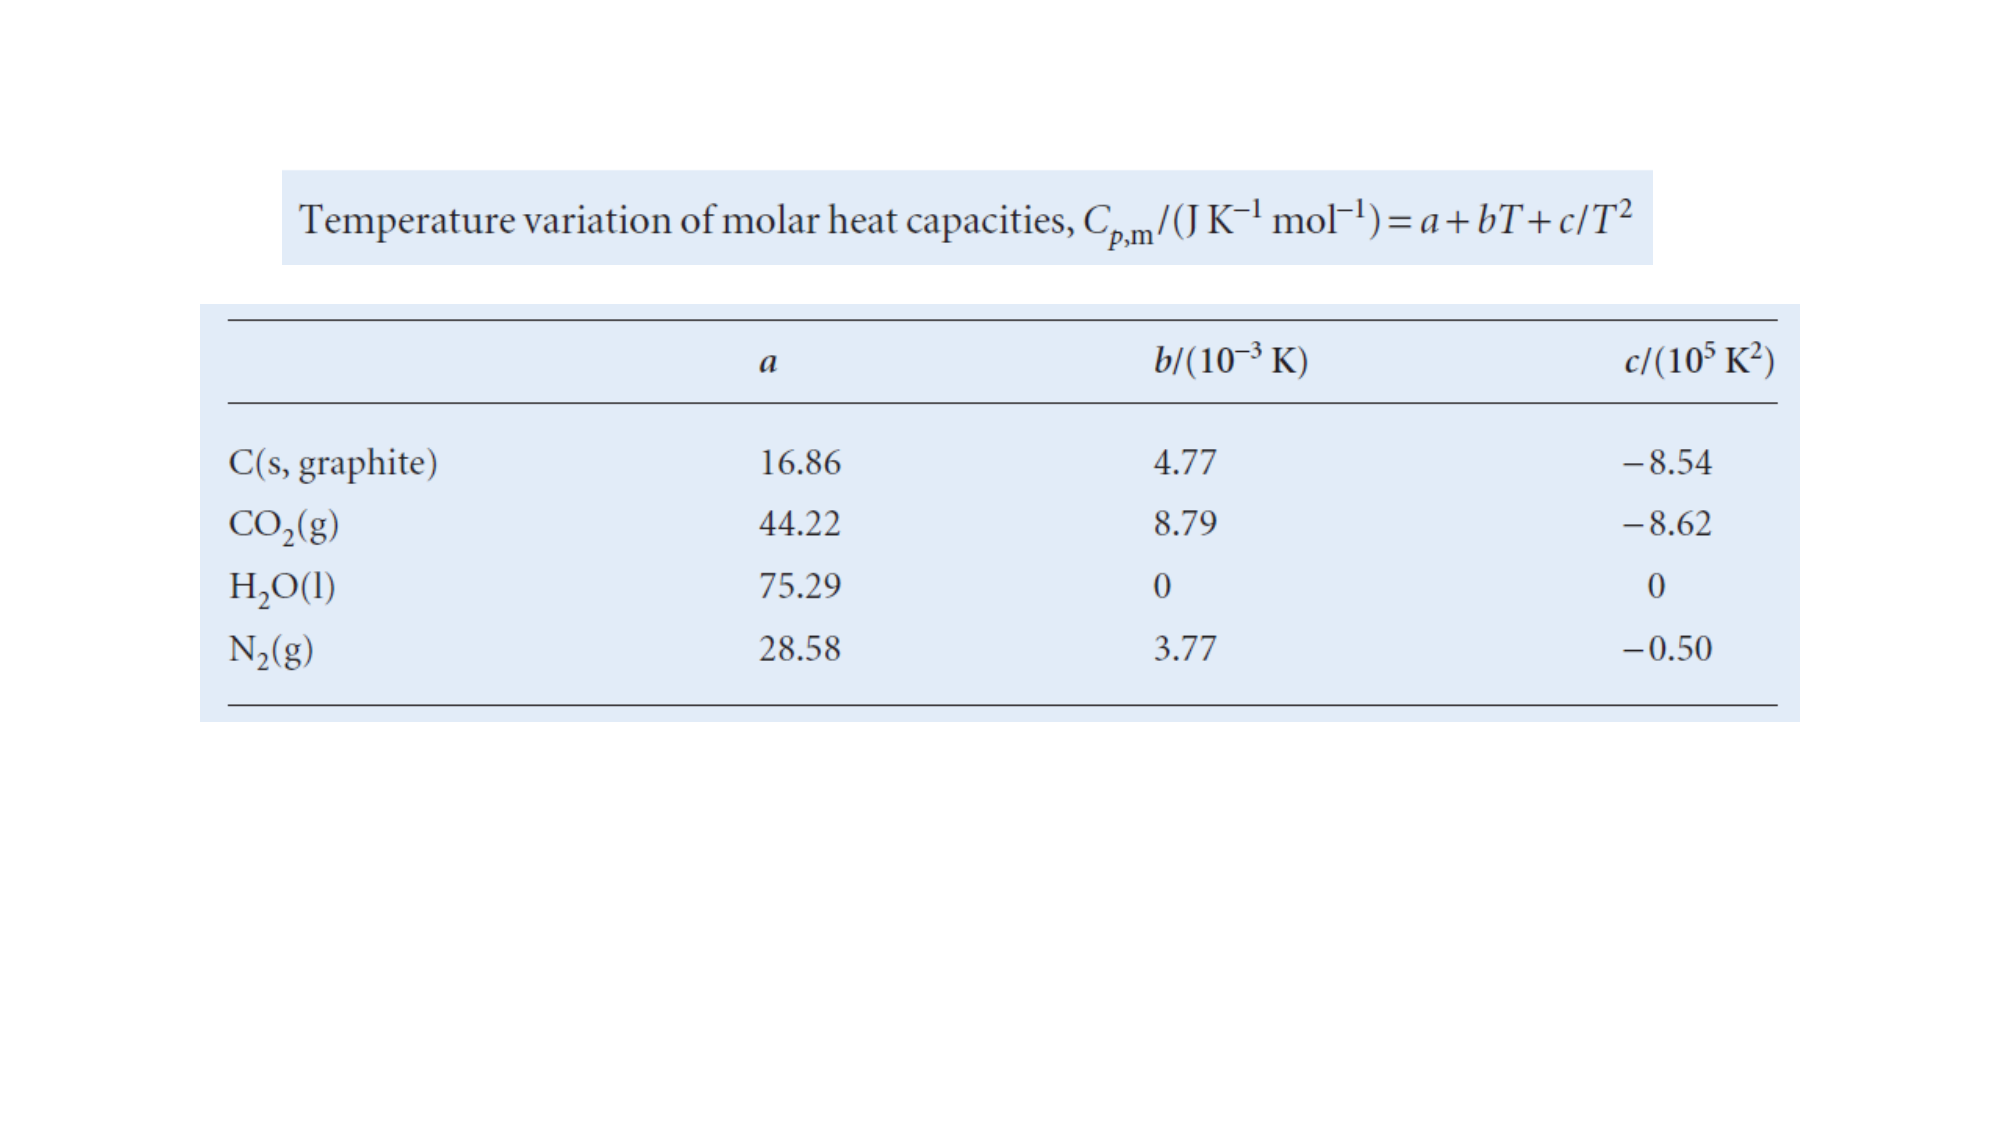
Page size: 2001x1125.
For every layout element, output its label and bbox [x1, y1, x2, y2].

picture [282, 161, 1653, 265]
picture [200, 304, 1800, 722]
